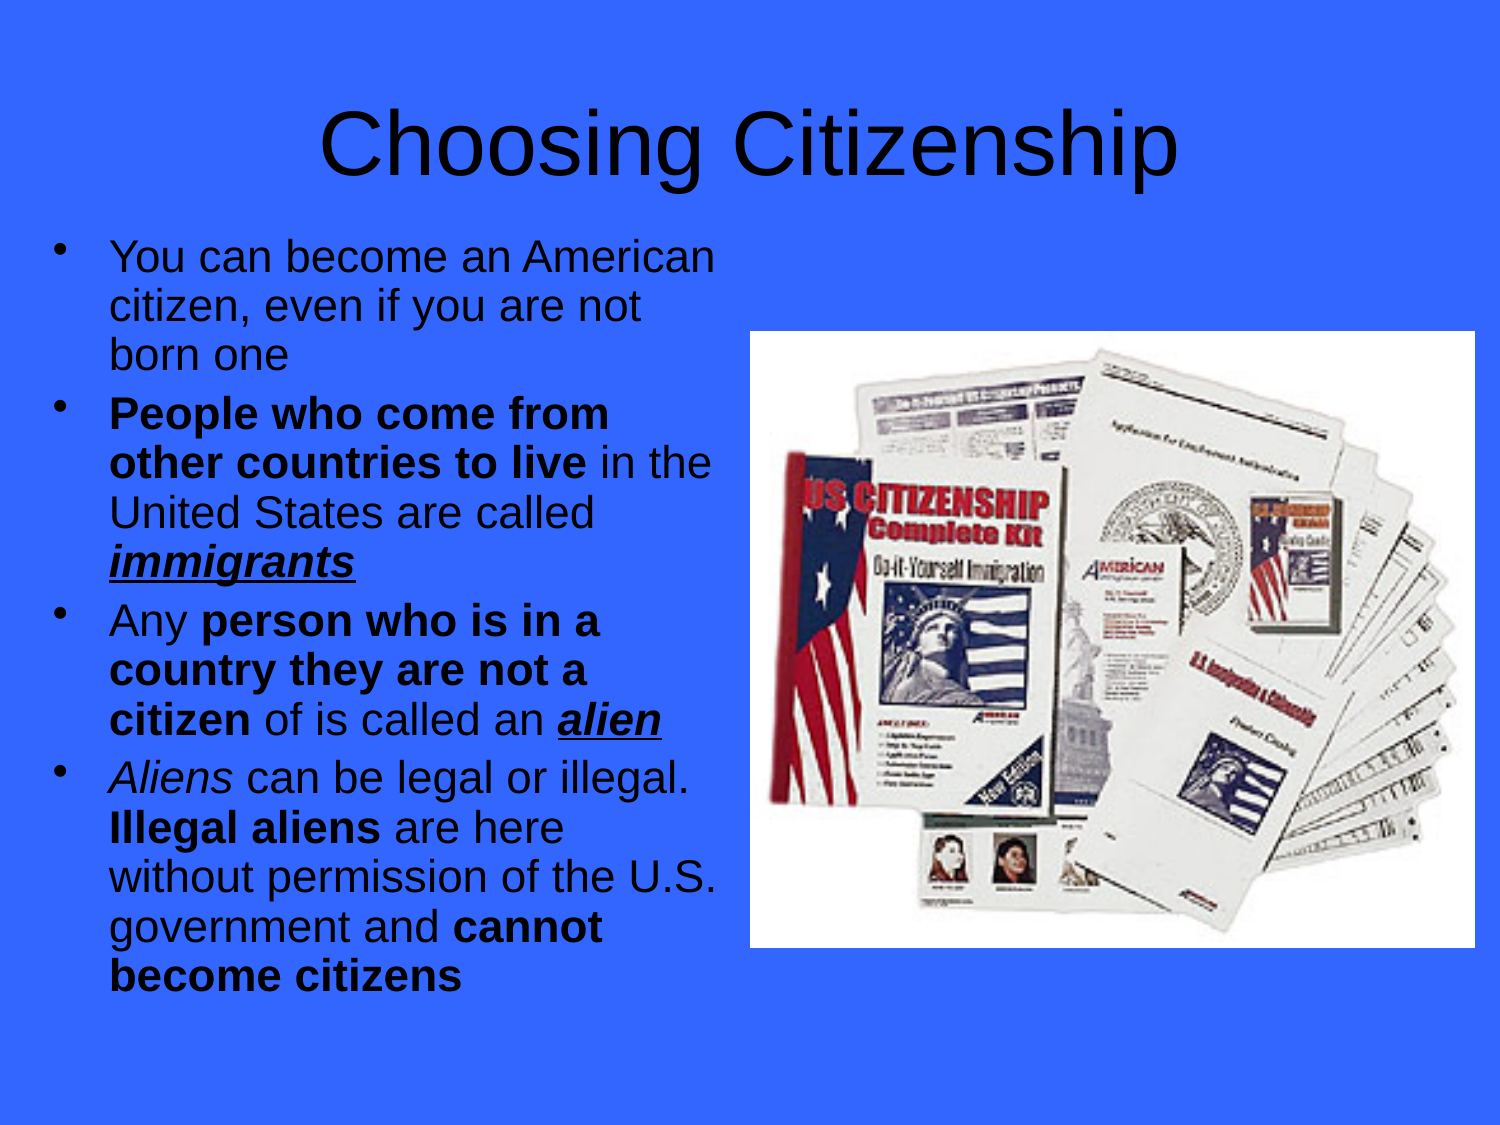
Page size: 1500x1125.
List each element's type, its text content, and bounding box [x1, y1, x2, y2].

title Choosing Citizenship [75, 45, 1425, 233]
list You can become an American citizen, even if you are not born one People who come from other countries to live in the United States are called immigrants Any person who is in a country they are not a citizen of is called an alien Aliens can be legal or illegal. Illegal aliens are here without permission of the U.S. government and cannot become citizens [37, 224, 738, 1050]
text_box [749, 331, 1476, 948]
